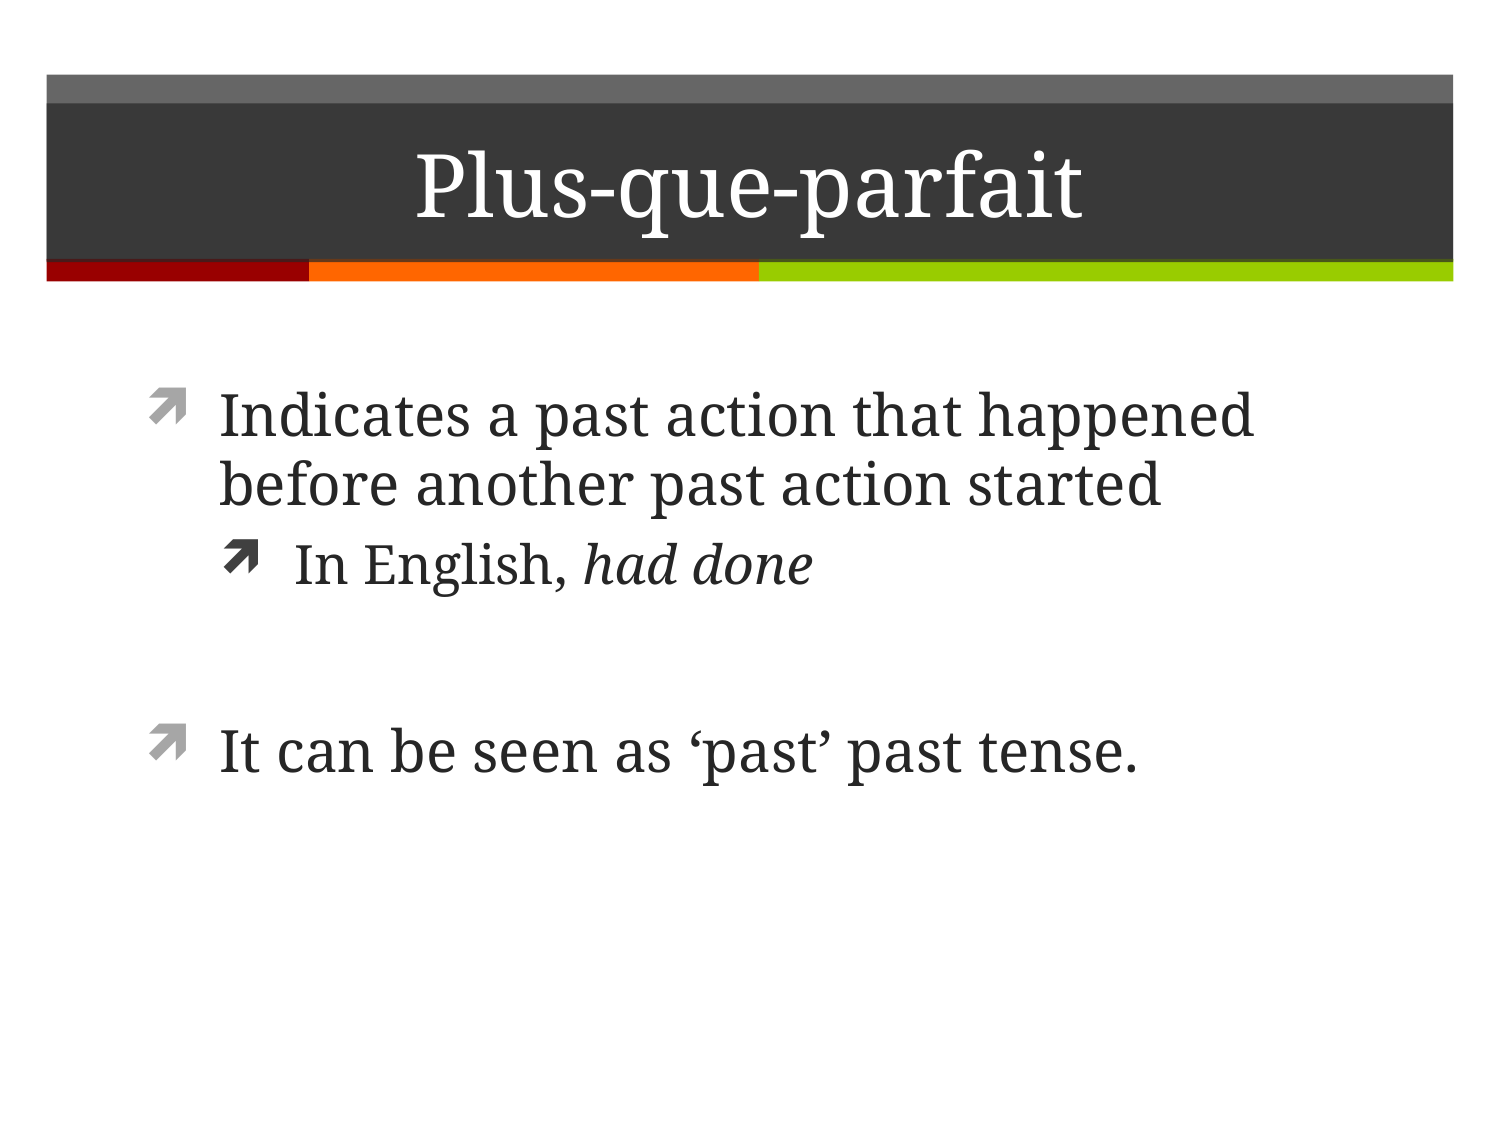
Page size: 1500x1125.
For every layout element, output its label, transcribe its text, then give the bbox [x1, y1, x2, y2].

list Indicates a past action that happened before another past action started In English, had done It can be seen as ‘past’ past tense. [129, 370, 1352, 887]
title Plus-que-parfait [46, 103, 1454, 263]
